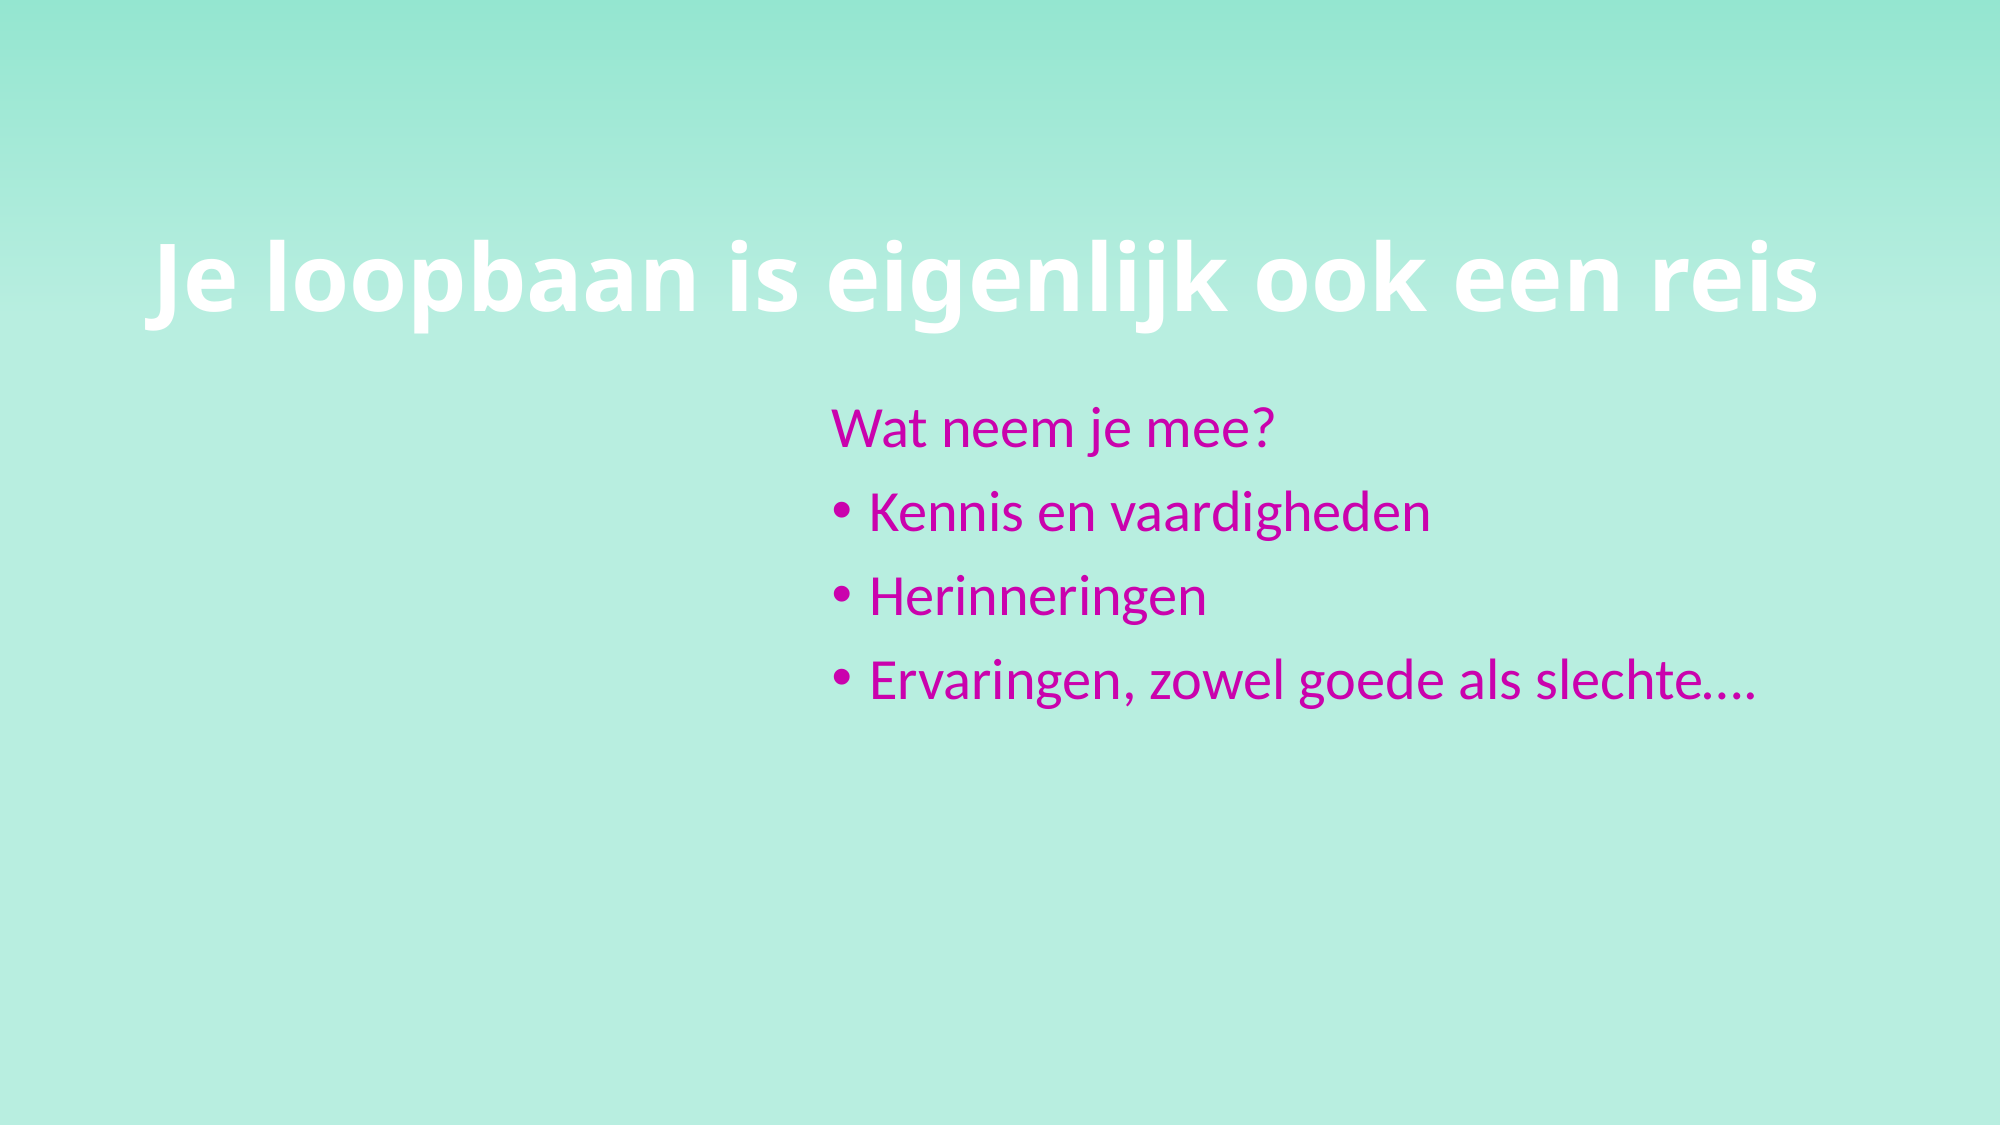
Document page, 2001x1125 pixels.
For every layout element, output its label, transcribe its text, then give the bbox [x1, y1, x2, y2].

title Je loopbaan is eigenlijk ook een reis [137, 209, 1863, 428]
list Wat neem je mee? Kennis en vaardigheden Herinneringen Ervaringen, zowel goede als slechte…. [816, 389, 1863, 1014]
